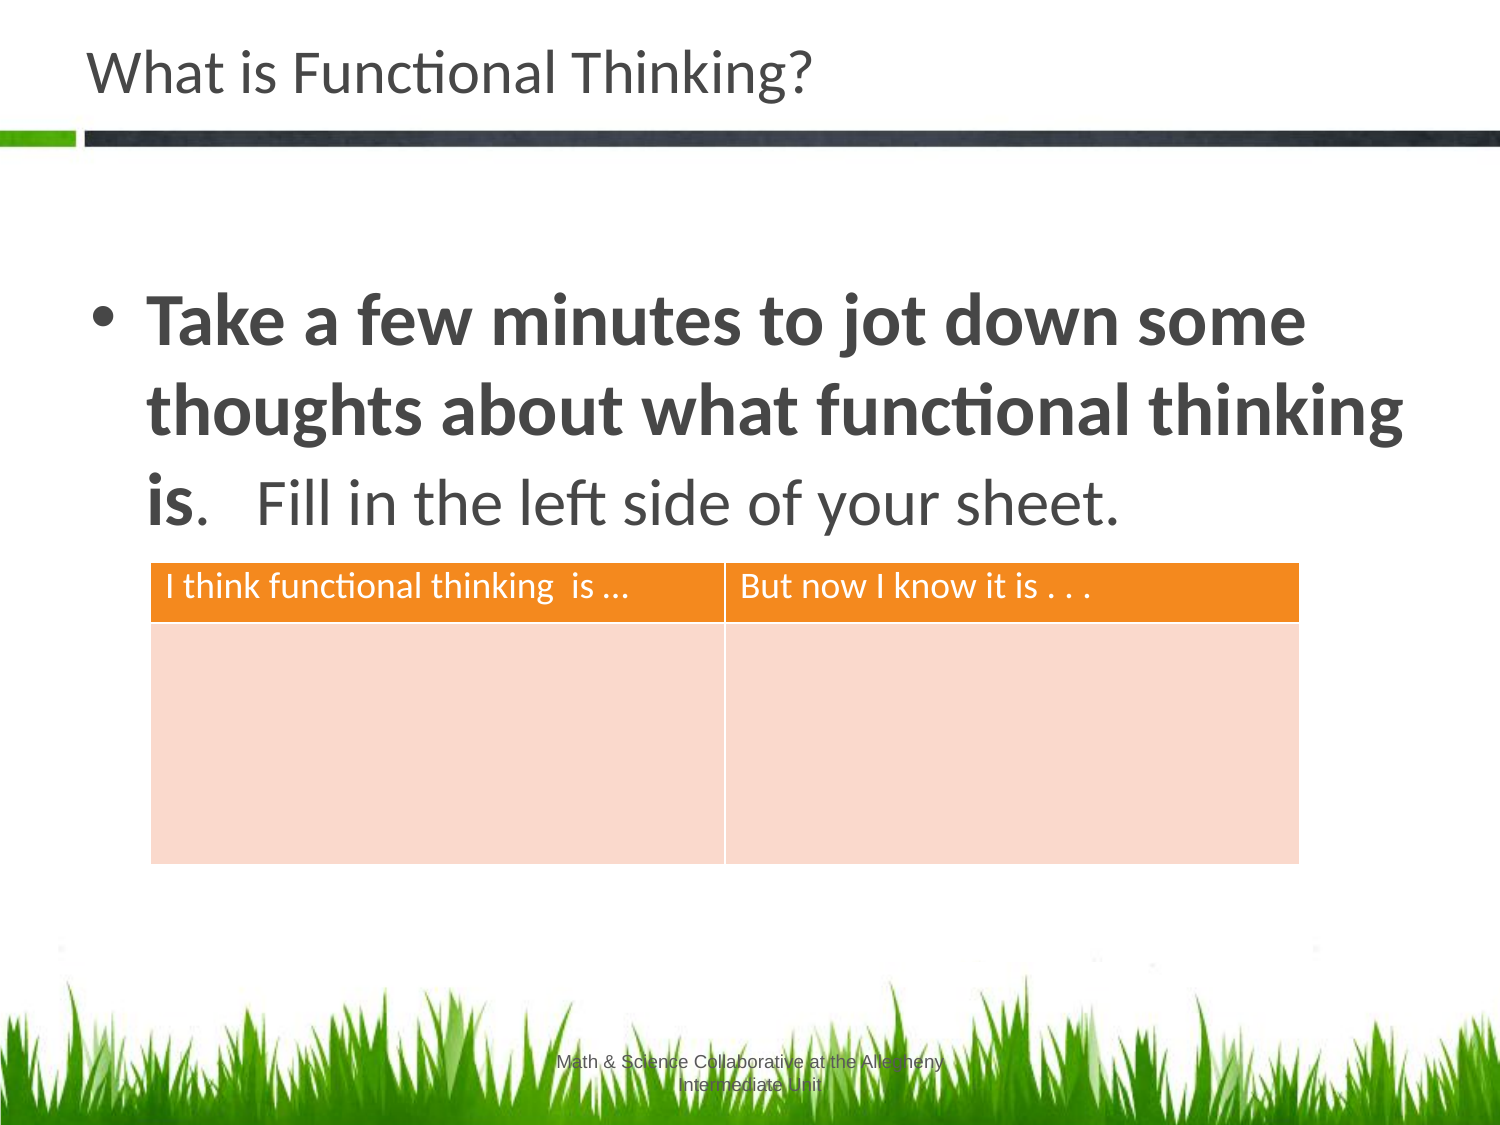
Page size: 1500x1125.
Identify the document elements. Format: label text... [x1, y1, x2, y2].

list Take a few minutes to jot down some thoughts about what functional thinking is. Fill in the left side of your sheet. [75, 262, 1425, 1005]
table_cell [151, 624, 724, 864]
table_header I think functional thinking is … [151, 563, 724, 622]
table_header But now I know it is . . . [726, 563, 1299, 622]
title What is Functional Thinking? [71, 12, 1450, 125]
table_cell [726, 624, 1299, 864]
footer Math & Science Collaborative at the Allegheny Intermediate Unit [512, 1042, 988, 1103]
picture [0, 0, 1500, 1125]
